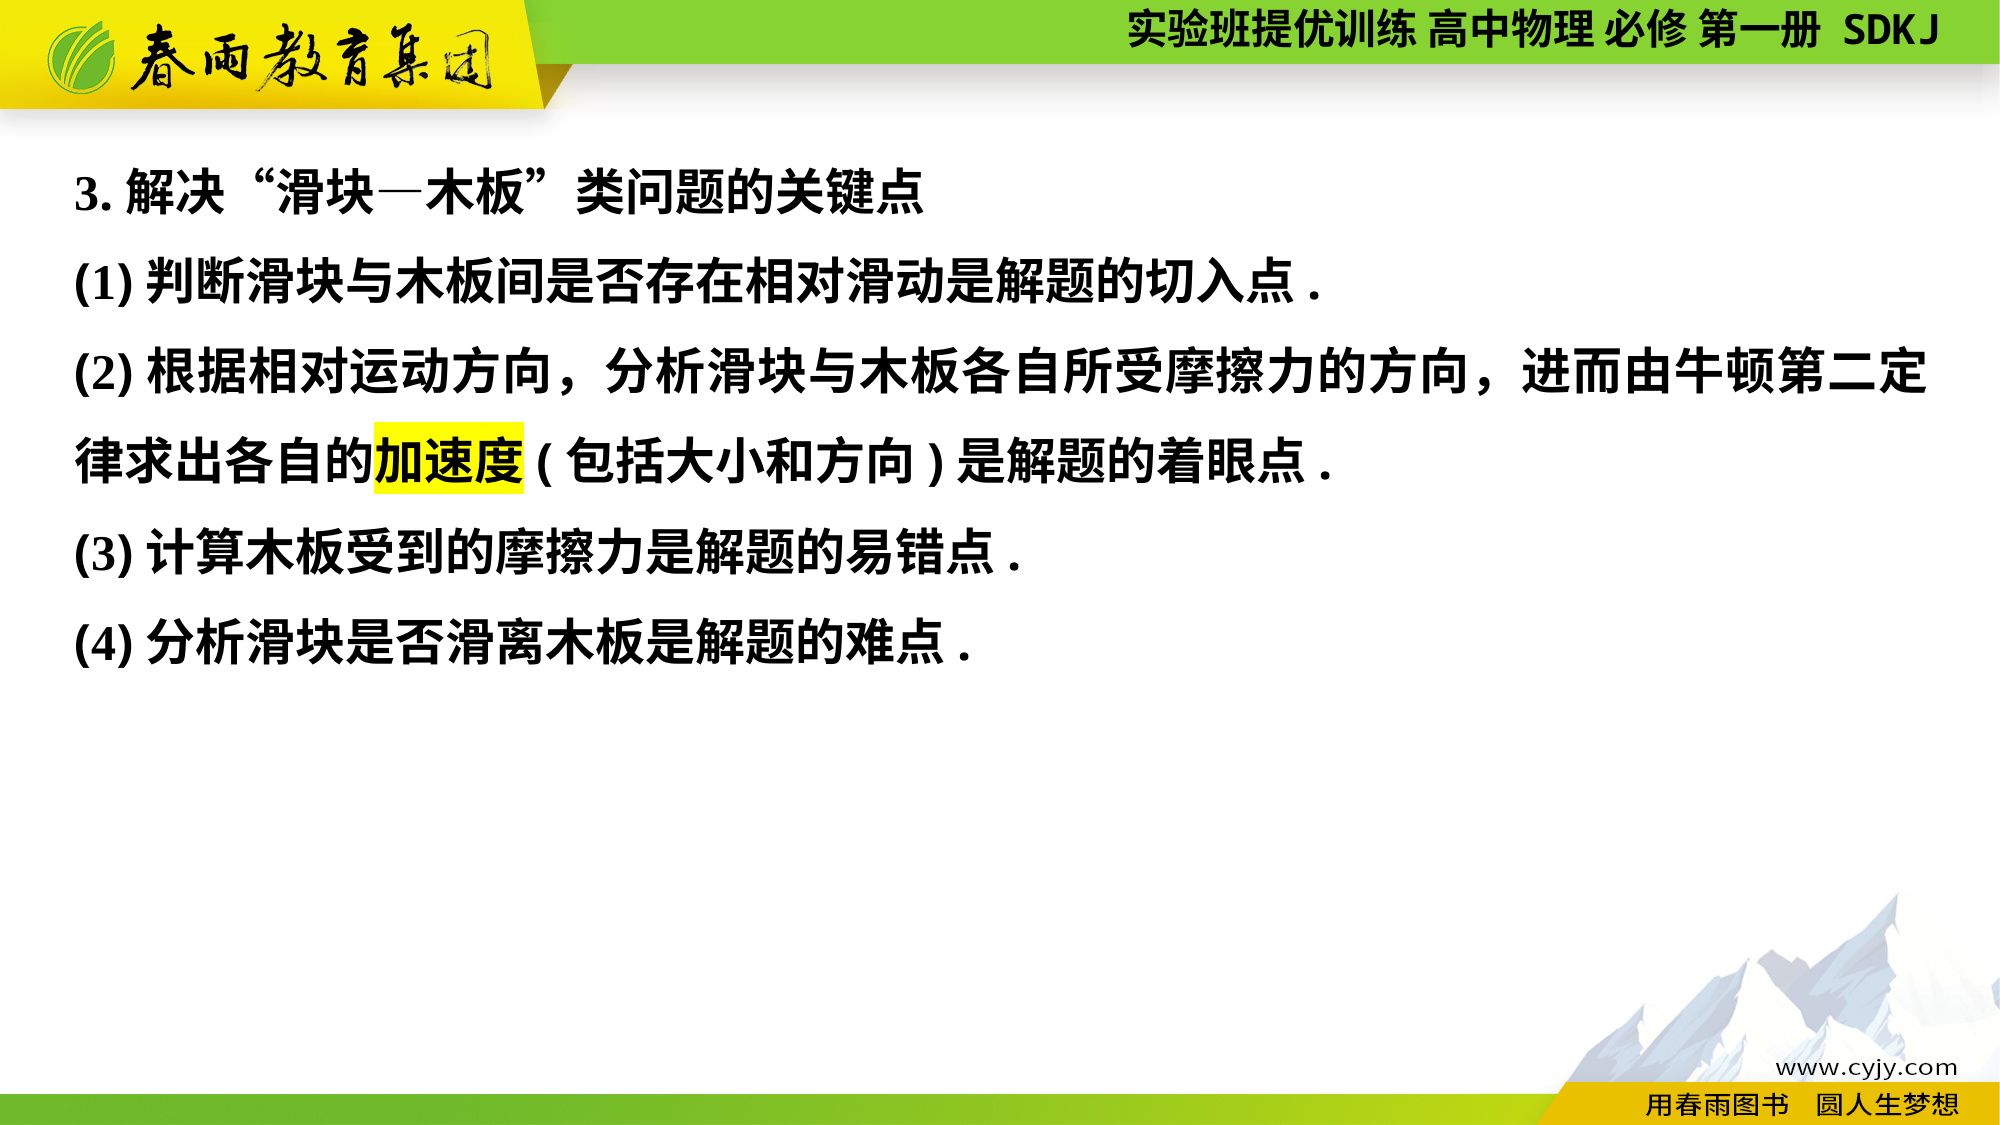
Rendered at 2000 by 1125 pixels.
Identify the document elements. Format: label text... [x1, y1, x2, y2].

picture [0, 0, 2000, 1125]
list 3.解决“滑块—木板”类问题的关键点 (1)判断滑块与木板间是否存在相对滑动是解题的切入点. (2)根据相对运动方向，分析滑块与木板各自所受摩擦力的方向，进而由牛顿第二定律求出各自的加速度(包括大小和方向)是解题的着眼点. (3)计算木板受到的摩擦力是解题的易错点. (4)分析滑块是否滑离木板是解题的难点. [59, 122, 1944, 672]
